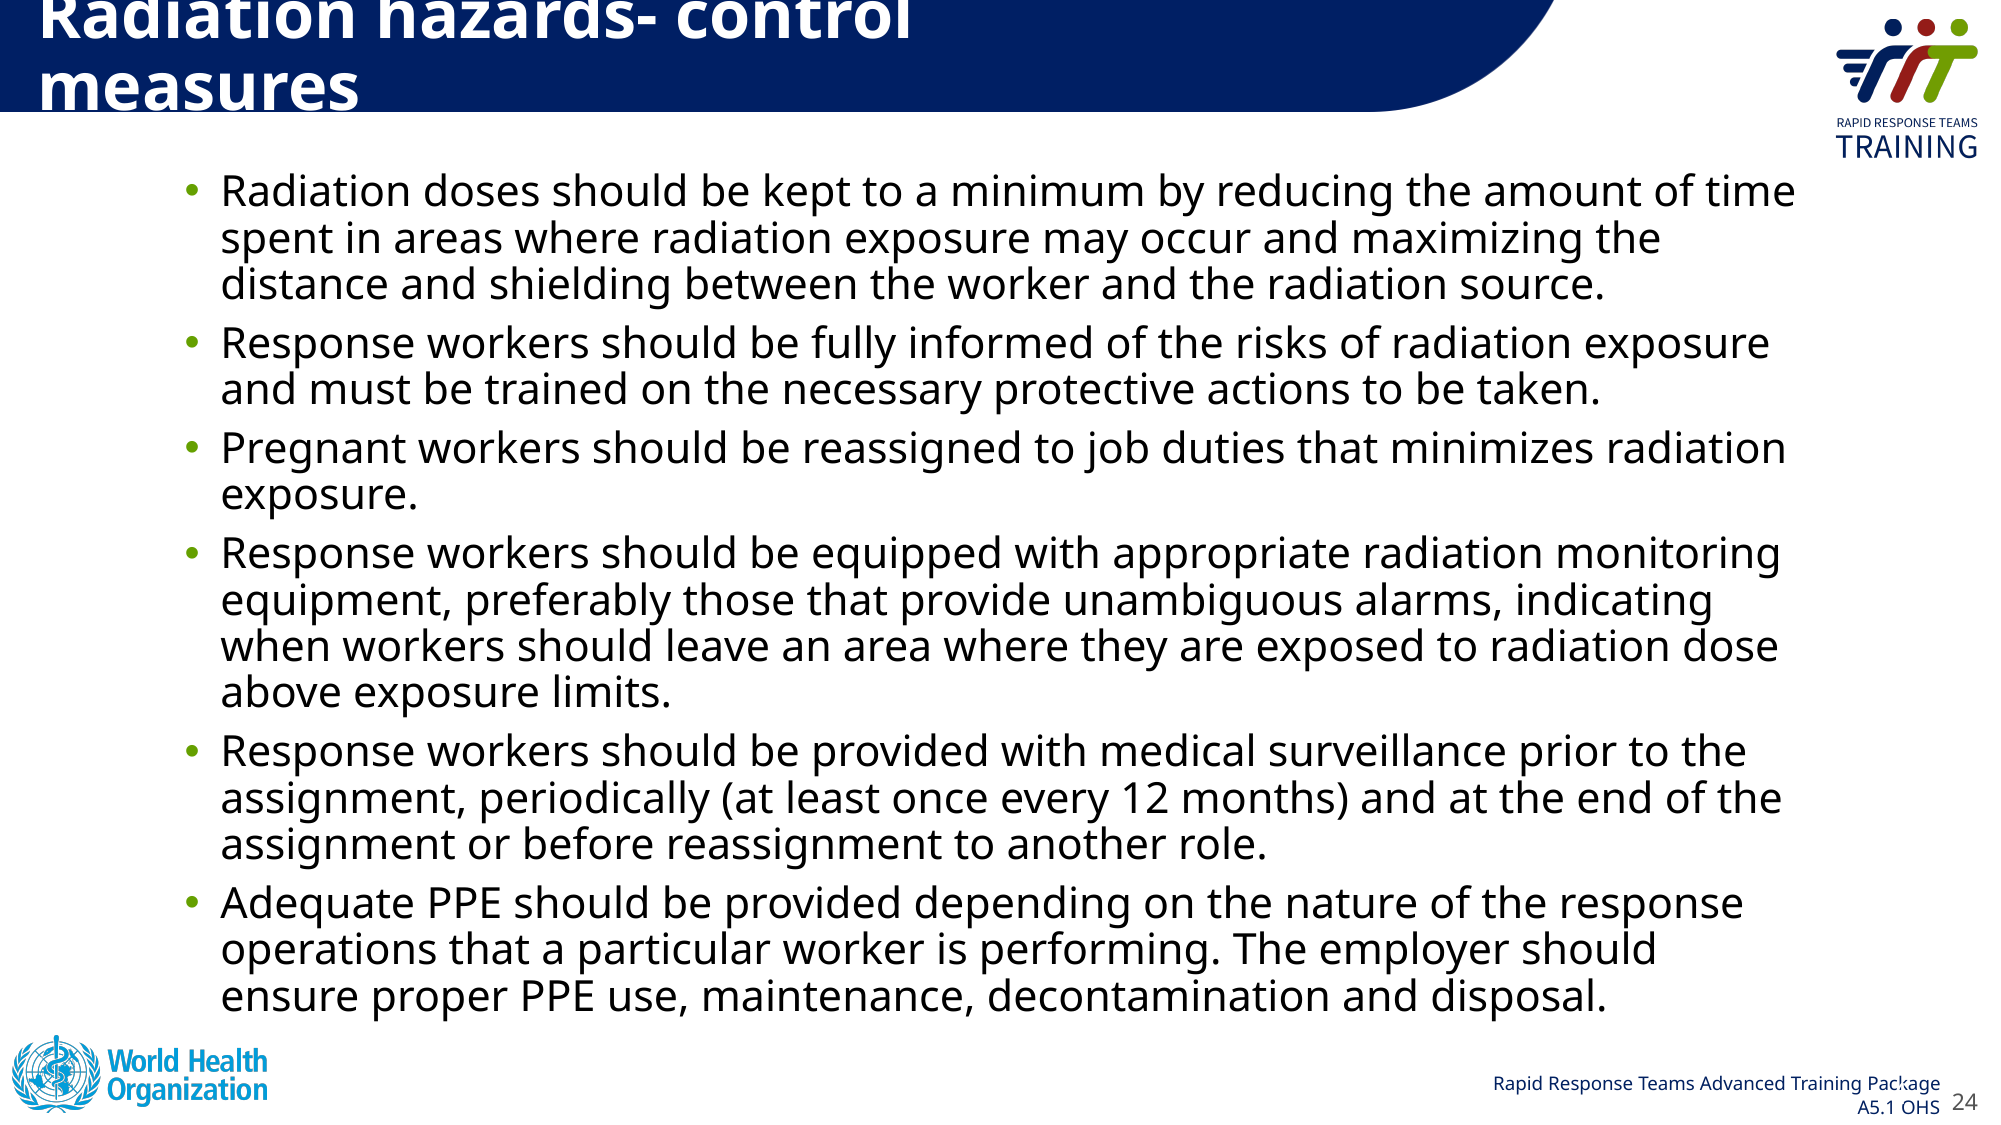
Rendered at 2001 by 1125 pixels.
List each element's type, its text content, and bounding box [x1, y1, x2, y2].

title Radiation hazards- control measures [29, 0, 1262, 107]
list Radiation doses should be kept to a minimum by reducing the amount of time spent in areas where radiation exposure may occur and maximizing the distance and shielding between the worker and the radiation source. Response workers should be fully informed of the risks of radiation exposure and must be trained on the necessary protective actions to be taken. Pregnant workers should be reassigned to job duties that minimizes radiation exposure. Response workers should be equipped with appropriate radiation monitoring equipment, preferably those that provide unambiguous alarms, indicating when workers should leave an area where they are exposed to radiation dose above exposure limits. Response workers should be provided with medical surveillance prior to the assignment, periodically (at least once every 12 months) and at the end of the assignment or before reassignment to another role. Adequate PPE should be provided depending on the nature of the response operations that a particular worker is performing. The employer should ensure proper PPE use, maintenance, decontamination and disposal. [176, 161, 1811, 1110]
picture [58, 1050, 64, 1058]
picture [0, 0, 1578, 112]
picture [1835, 19, 1978, 167]
picture [12, 1035, 267, 1113]
picture [12, 1083, 48, 1113]
slide_number 24 [1882, 1037, 1930, 1092]
